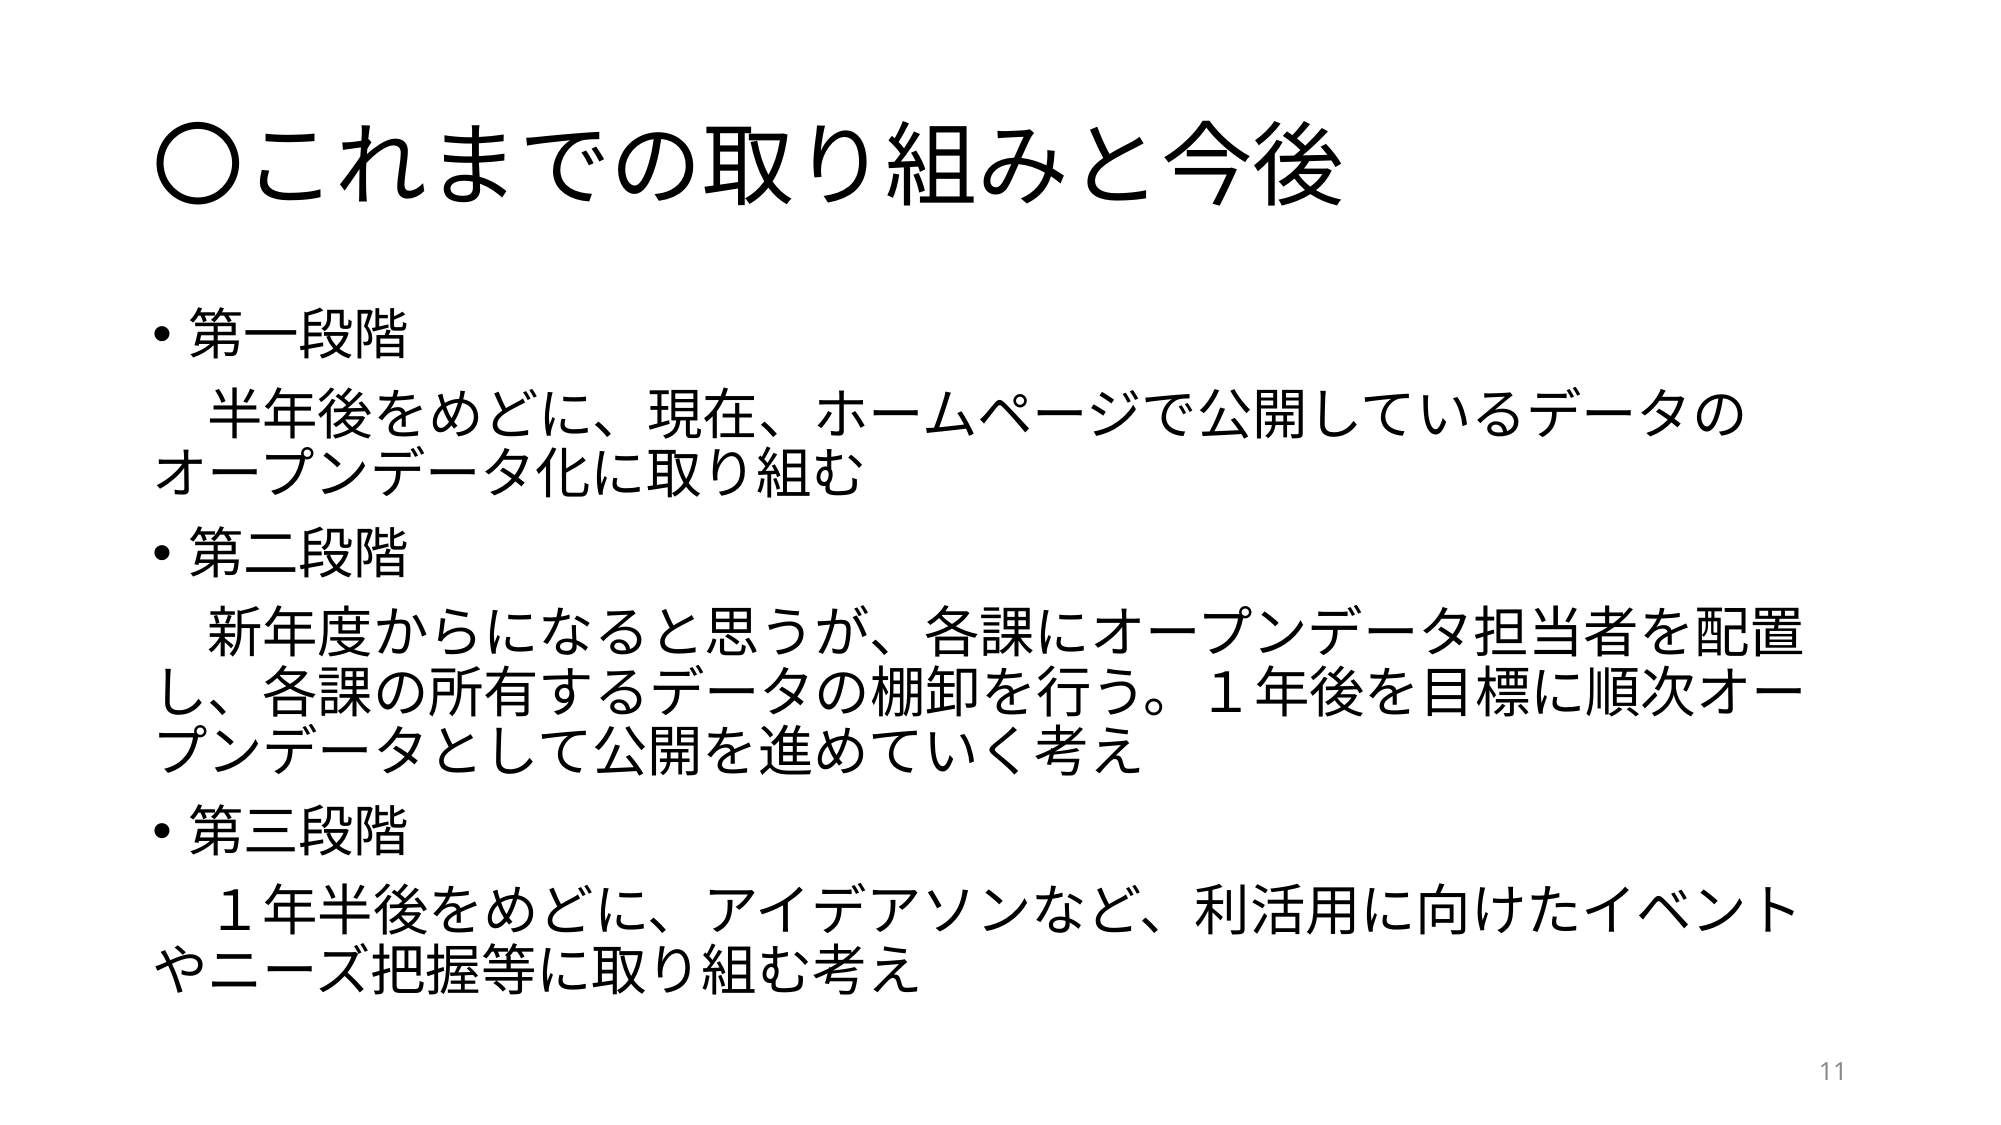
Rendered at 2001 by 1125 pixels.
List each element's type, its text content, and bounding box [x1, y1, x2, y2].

list 第一段階 半年後をめどに、現在、ホームページで公開しているデータのオープンデータ化に取り組む 第二段階 新年度からになると思うが、各課にオープンデータ担当者を配置し、各課の所有するデータの棚卸を行う。１年後を目標に順次オープンデータとして公開を進めていく考え 第三段階 １年半後をめどに、アイデアソンなど、利活用に向けたイベントやニーズ把握等に取り組む考え [137, 299, 1863, 1014]
slide_number 11 [1412, 1042, 1863, 1103]
title 〇これまでの取り組みと今後 [137, 59, 1863, 278]
